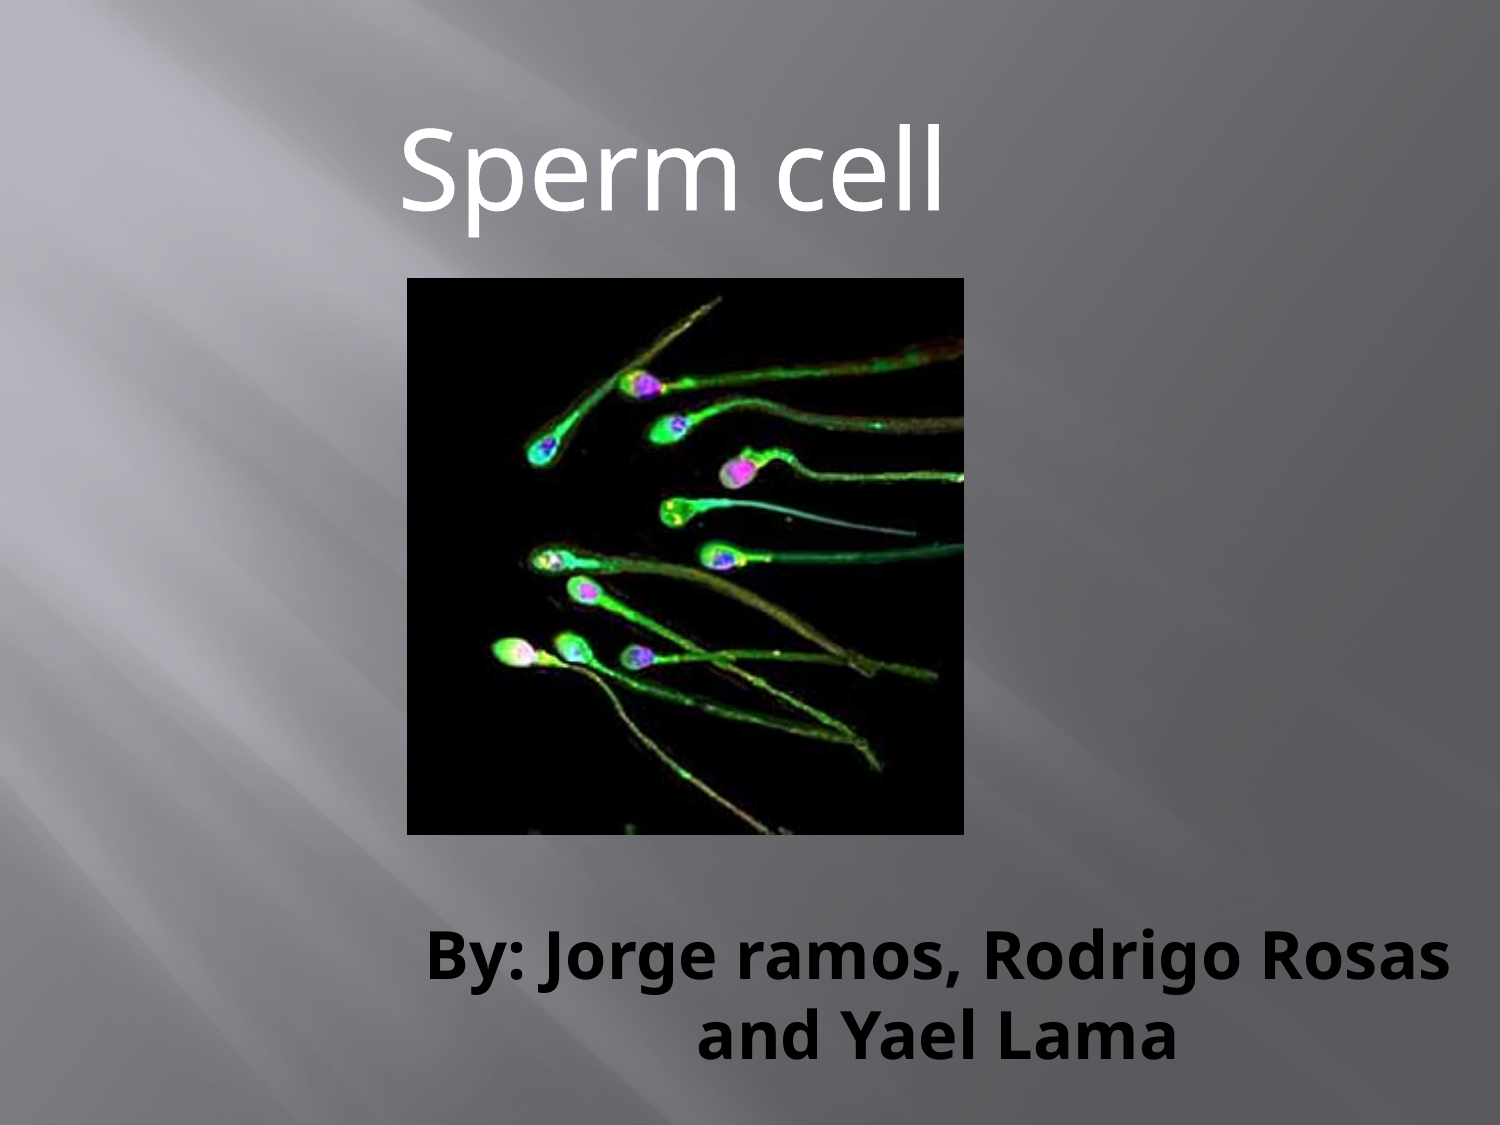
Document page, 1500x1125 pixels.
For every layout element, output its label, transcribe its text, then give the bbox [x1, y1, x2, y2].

picture [407, 278, 964, 835]
text_box Sperm cell [348, 89, 998, 240]
text_box By: Jorge ramos, Rodrigo Rosas and Yael Lama [376, 905, 1500, 1080]
